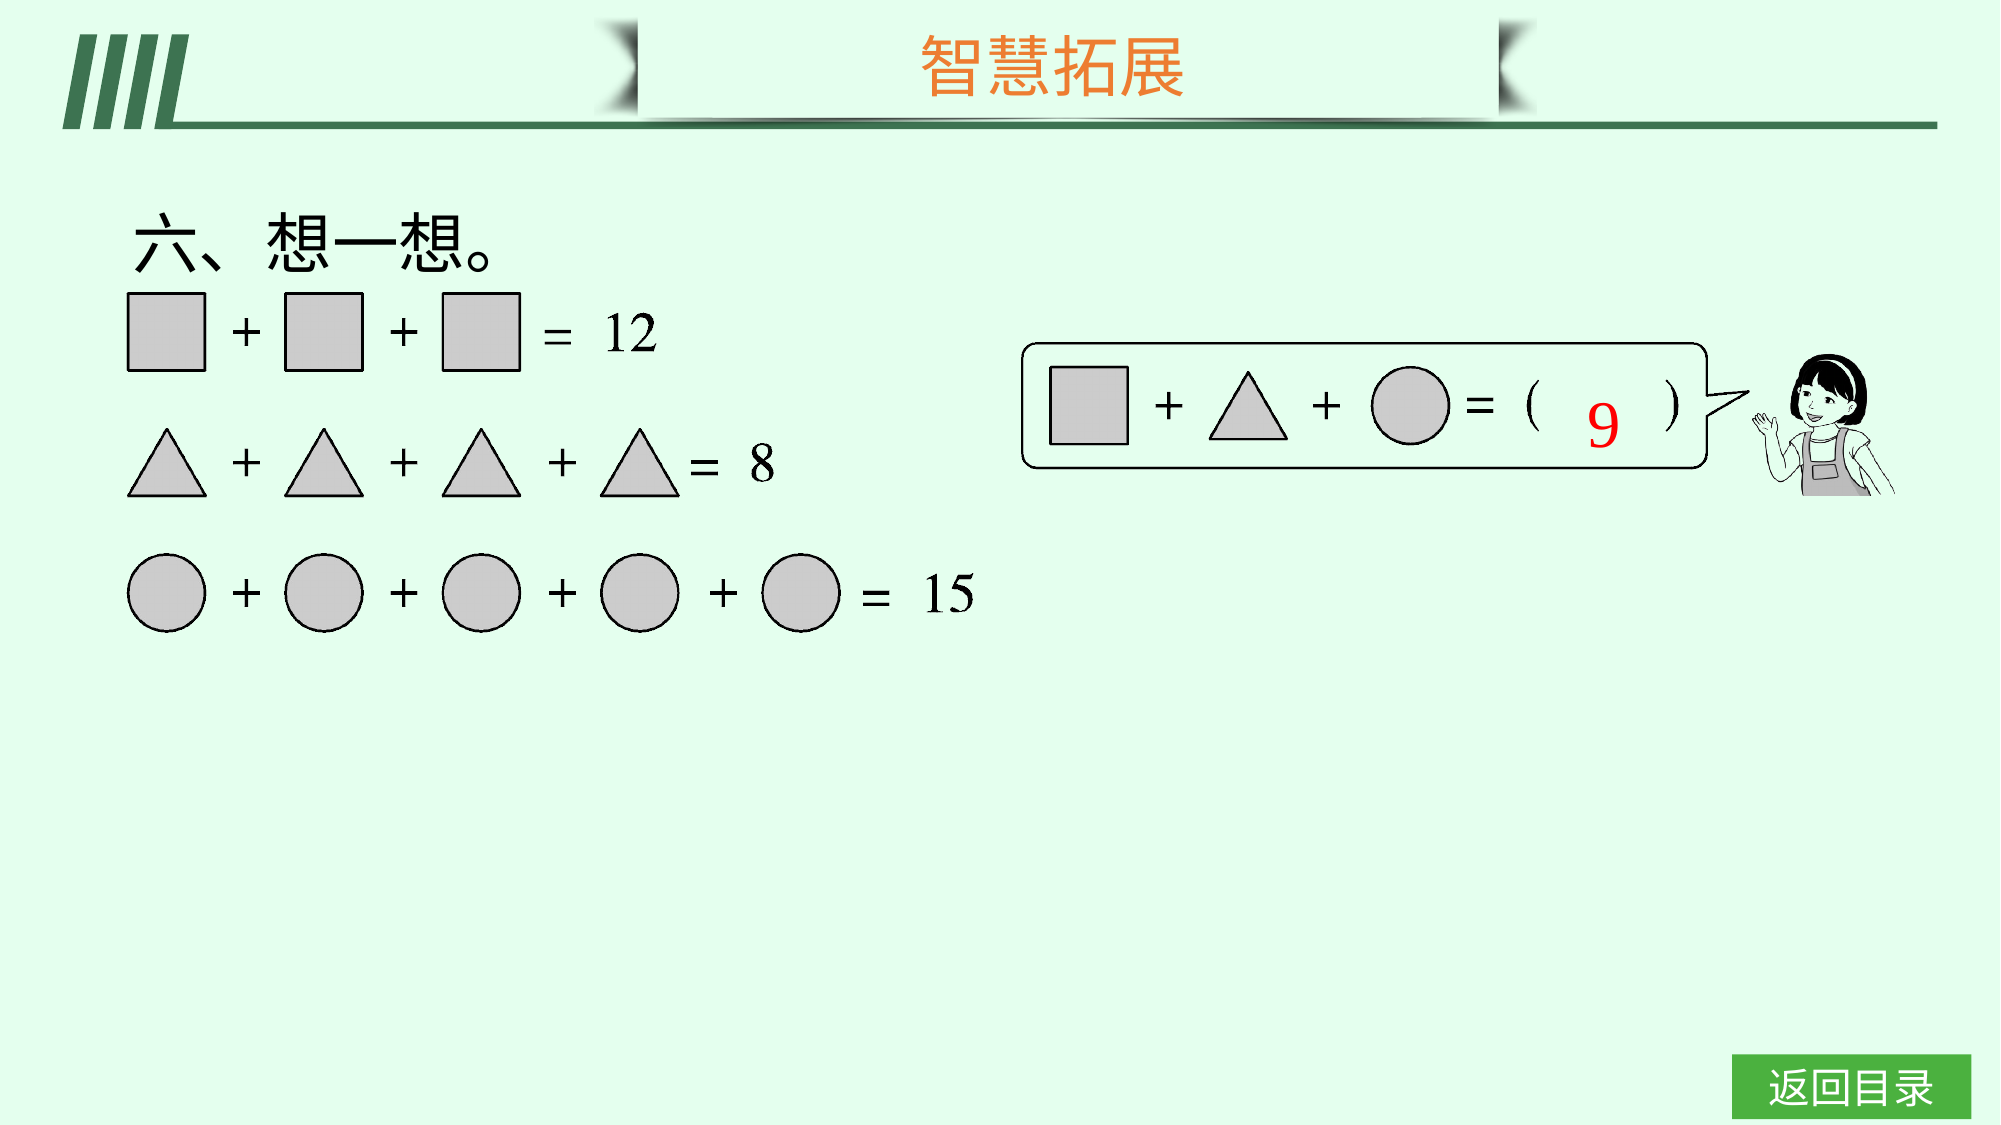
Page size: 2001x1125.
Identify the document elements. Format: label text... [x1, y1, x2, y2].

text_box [594, 16, 1537, 127]
text_box 六、想一想。 [117, 178, 563, 289]
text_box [62, 34, 1938, 130]
picture [123, 290, 1897, 635]
